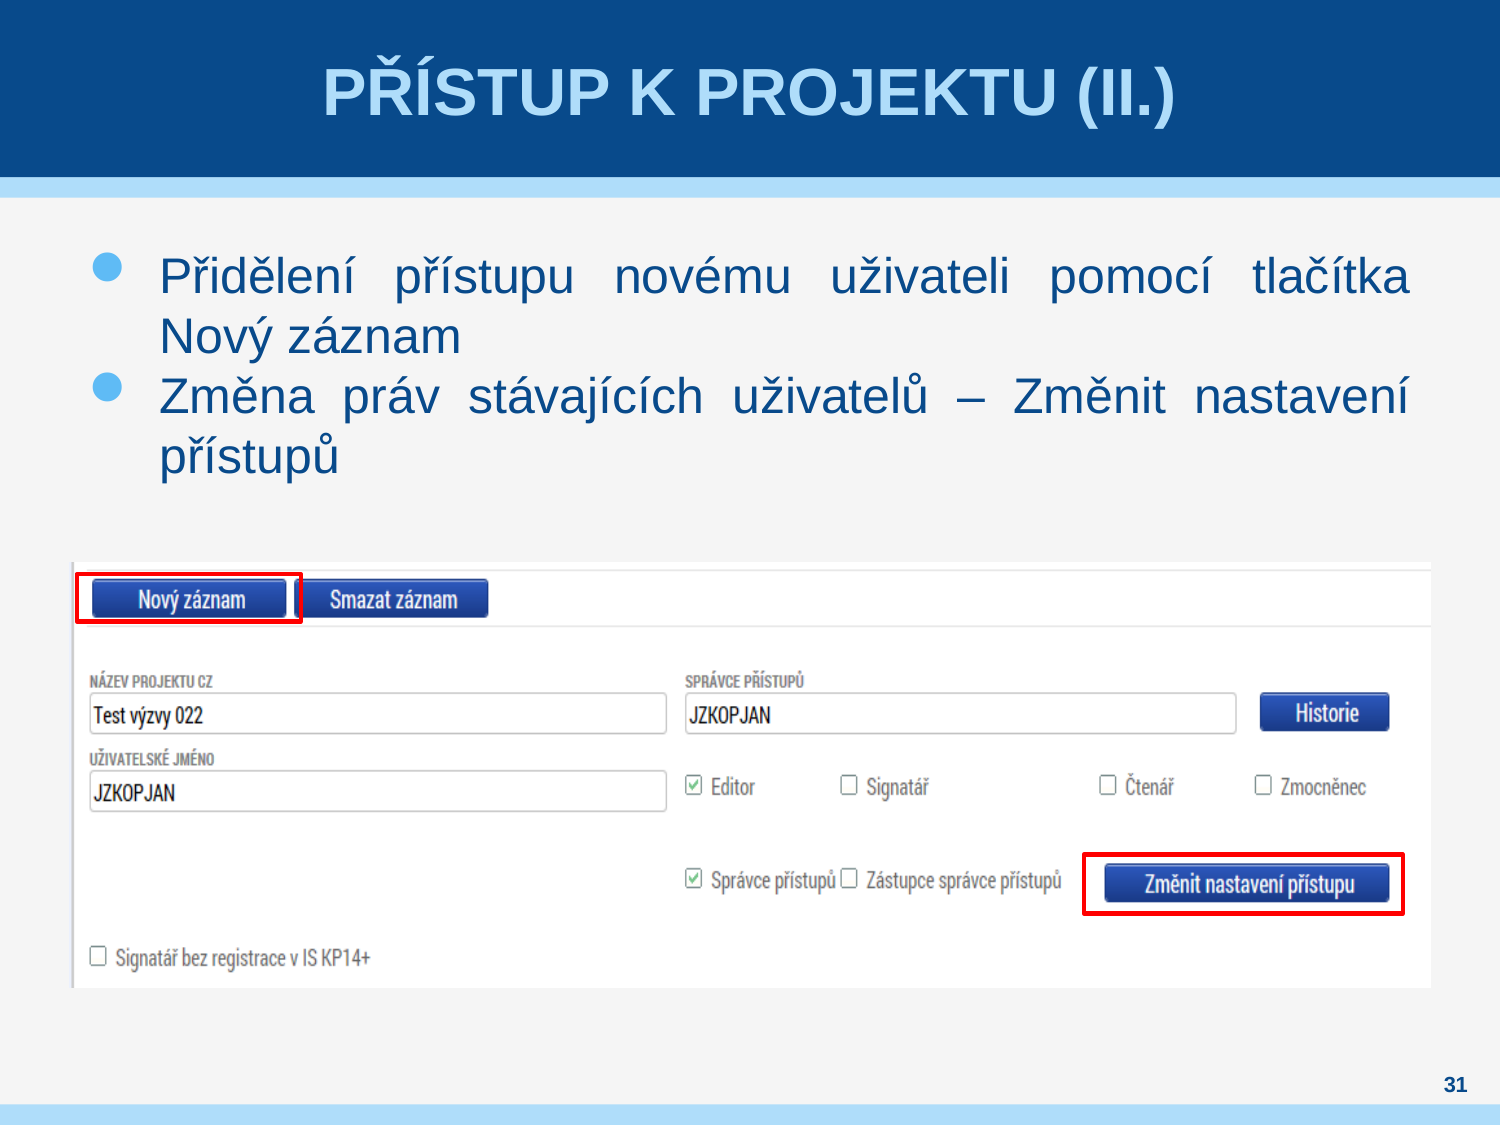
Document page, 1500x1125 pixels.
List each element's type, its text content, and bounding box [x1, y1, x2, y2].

list Přidělení přístupu novému uživateli pomocí tlačítka Nový záznam Změna práv stávajících uživatelů – Změnit nastavení přístupů [88, 243, 1412, 492]
slide_number 31 [1417, 1068, 1495, 1099]
title Přístup k projektu (II.) [59, 0, 1441, 178]
picture [69, 562, 1431, 988]
